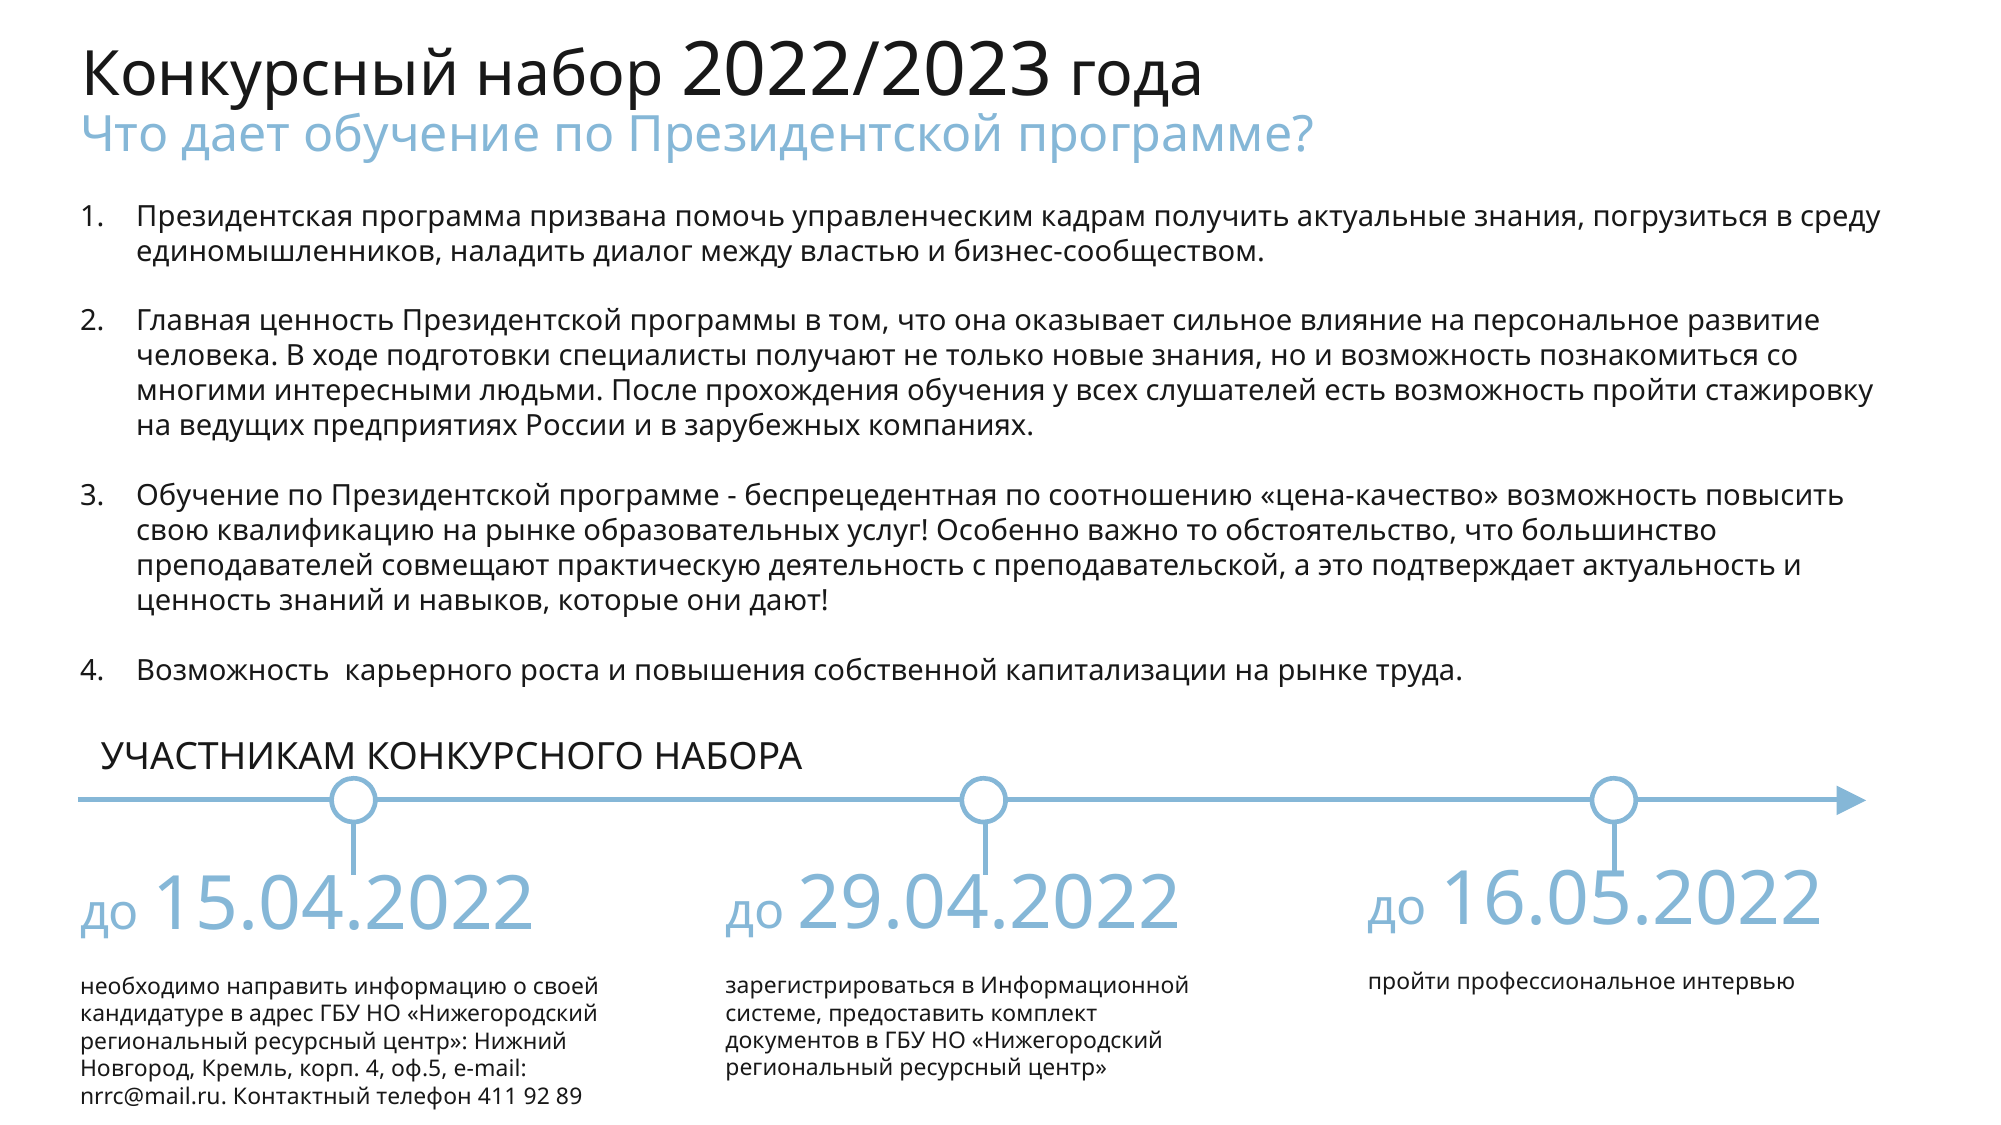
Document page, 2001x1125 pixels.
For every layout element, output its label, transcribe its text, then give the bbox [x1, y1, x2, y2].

text_box до 15.04.2022 необходимо направить информацию о своей кандидатуре в адрес ГБУ НО «Нижегородский региональный ресурсный центр»: Нижний Новгород, Кремль, корп. 4, оф.5, e-mail: nrrc@mail.ru. Контактный телефон 411 92 89 [65, 846, 654, 1125]
text_box Что дает обучение по Президентской программе? Президентская программа призвана помочь управленческим кадрам получить актуальные знания, погрузиться в среду единомышленников, наладить диалог между властью и бизнес-сообществом. Главная ценность Президентской программы в том, что она оказывает сильное влияние на персональное развитие человека. В ходе подготовки специалисты получают не только новые знания, но и возможность познакомиться со многими интересными людьми. После прохождения обучения у всех слушателей есть возможность пройти стажировку на ведущих предприятиях России и в зарубежных компаниях. Обучение по Президентской программе - беспрецедентная по соотношению «цена-качество» возможность повысить свою квалификацию на рынке образовательных услуг! Особенно важно то обстоятельство, что большинство преподавателей совмещают практическую деятельность с преподавательской, а это подтверждает актуальность и ценность знаний и навыков, которые они дают! Возможность карьерного роста и повышения собственной капитализации на рынке труда. [65, 94, 1925, 763]
text_box [330, 777, 377, 799]
text_box [1835, 783, 1869, 817]
text_box [330, 800, 377, 823]
text_box [960, 800, 1007, 824]
text_box до 29.04.2022 зарегистрироваться в Информационной системе, предоставить комплект документов в ГБУ НО «Нижегородский региональный ресурсный центр» [710, 845, 1247, 1088]
text_box УЧАСТНИКАМ КОНКУРСНОГО НАБОРА [96, 763, 808, 782]
text_box Конкурсный набор 2022/2023 года [79, 13, 1494, 94]
text_box [1591, 777, 1637, 799]
text_box [960, 777, 1007, 799]
text_box до 16.05.2022 пройти профессиональное интервью [1353, 842, 1925, 1002]
text_box [1590, 800, 1637, 823]
